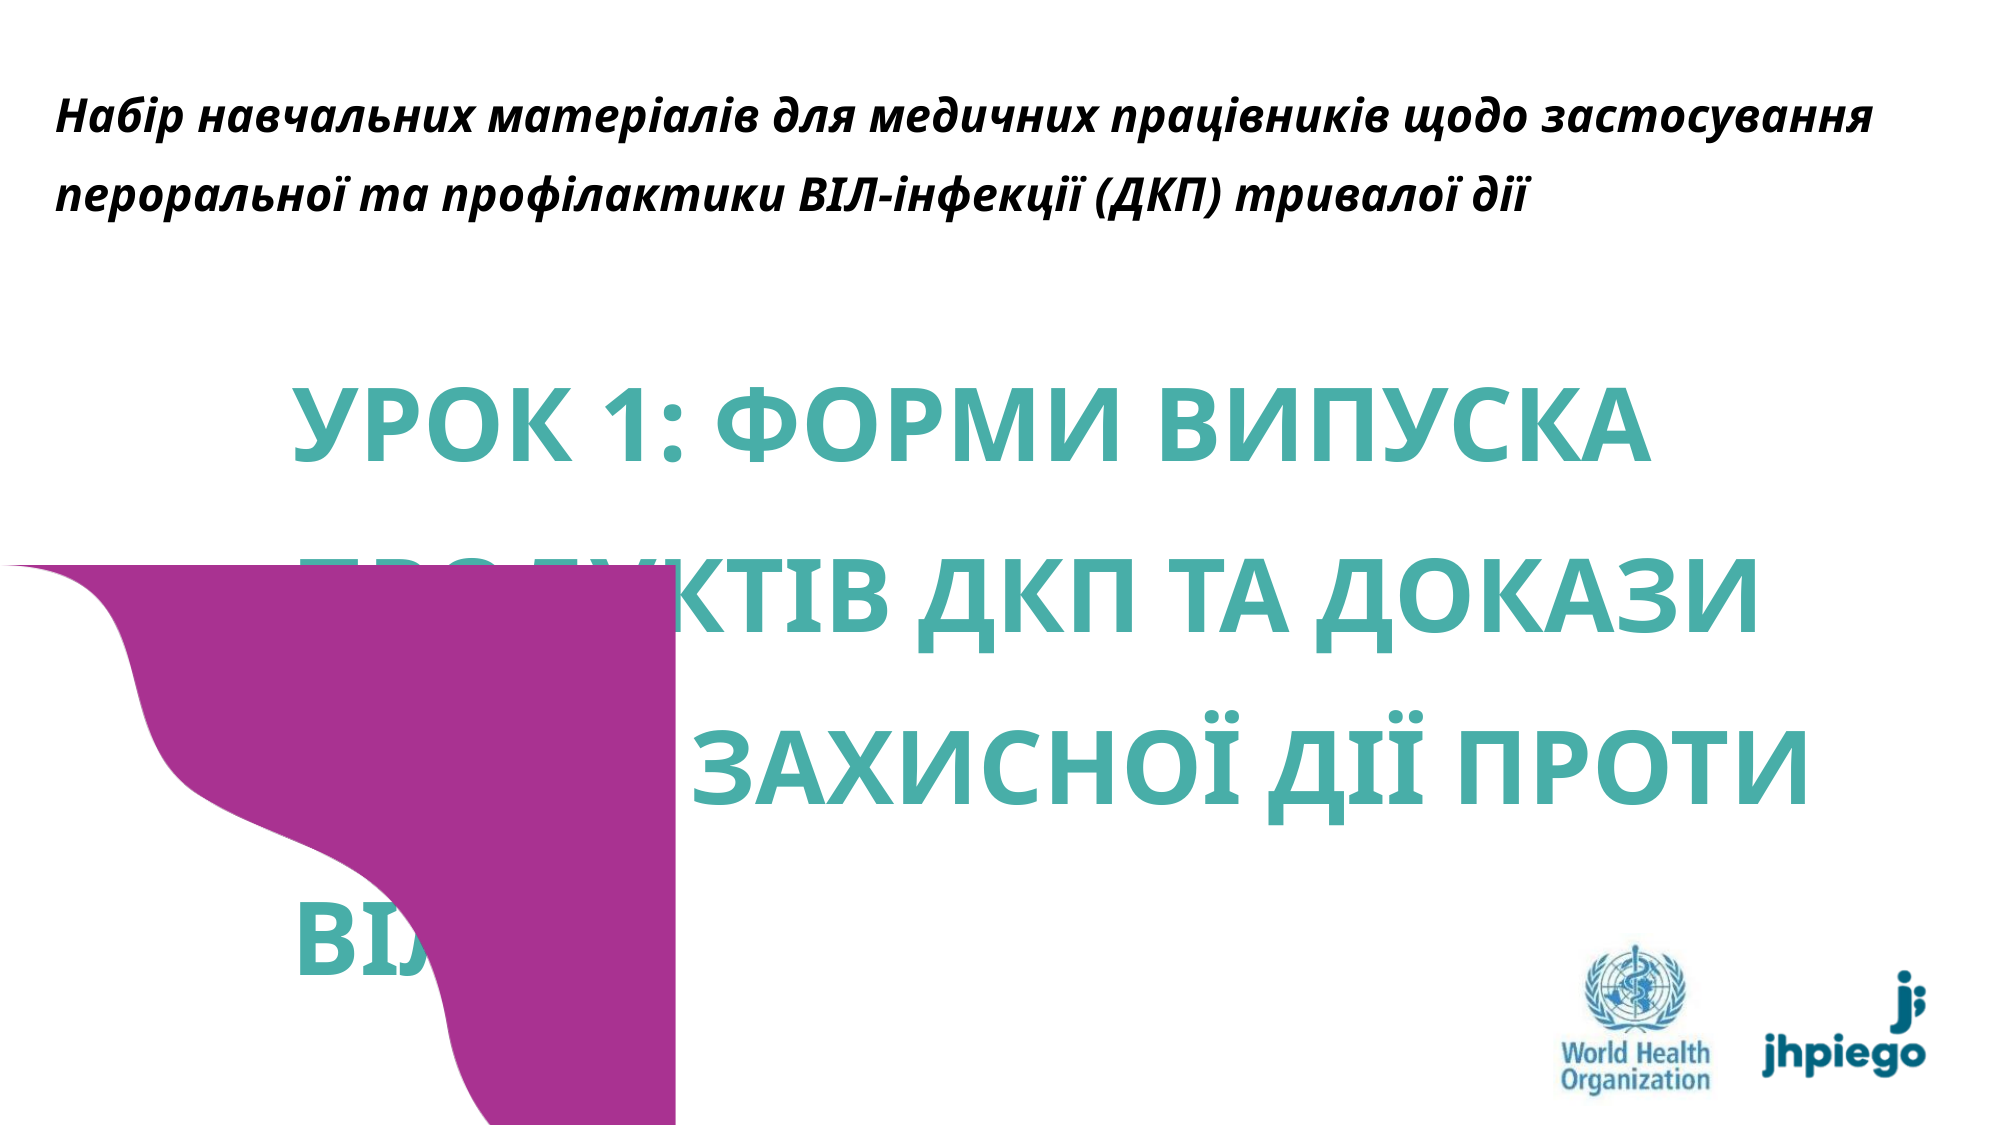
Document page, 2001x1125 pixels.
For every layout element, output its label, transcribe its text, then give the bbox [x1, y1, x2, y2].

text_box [1483, 867, 1987, 1125]
text_box Набір навчальних матеріалів для медичних працівників щодо застосування пероральної та профілактики ВІЛ-інфекції (ДКП) тривалої дії [54, 63, 1888, 221]
text_box УРОК 1: ФОРМИ ВИПУСКА ПРОДУКТІВ ДКП ТА ДОКАЗИ ЇХНЬОЇ ЗАХИСНОЇ ДІЇ ПРОТИ ВІЛ [291, 310, 1888, 996]
text_box [0, 565, 676, 1125]
